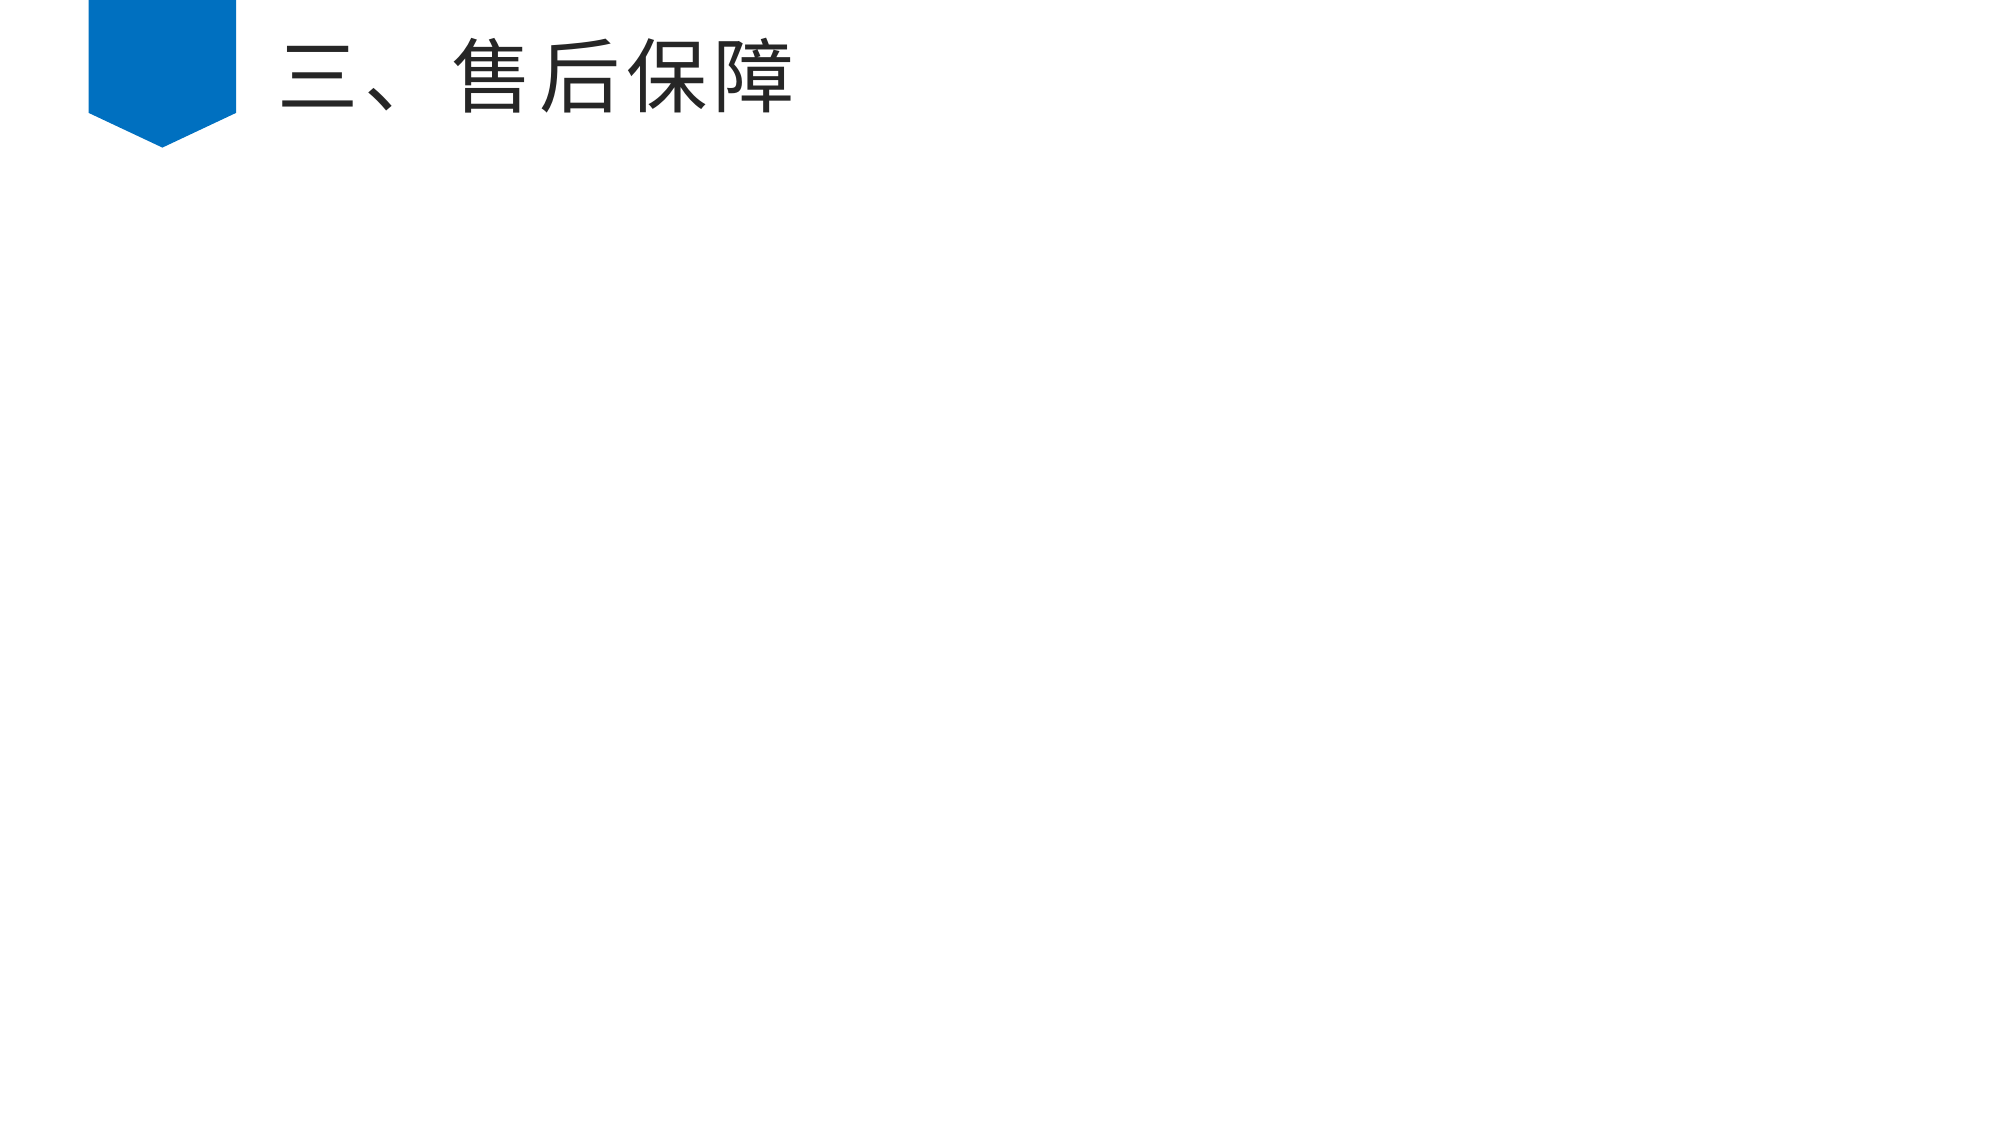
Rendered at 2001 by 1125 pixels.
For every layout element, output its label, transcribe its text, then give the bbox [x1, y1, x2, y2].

text_box [87, 0, 238, 149]
title 三、售后保障 [262, 15, 1940, 132]
